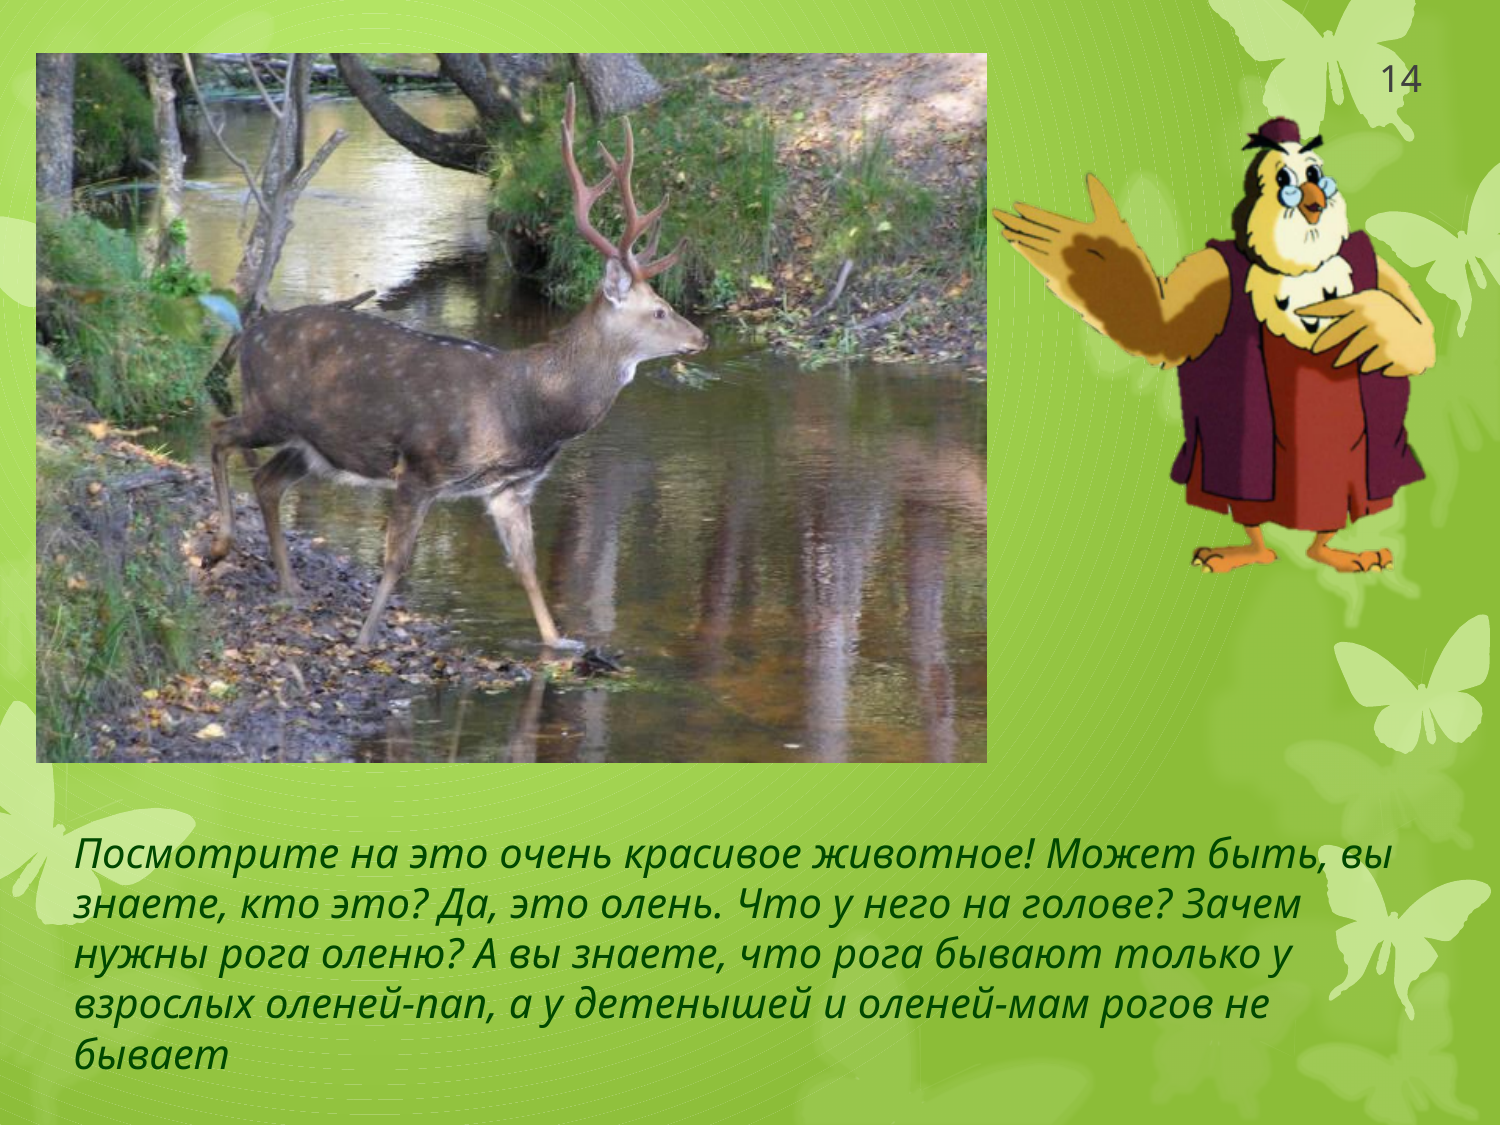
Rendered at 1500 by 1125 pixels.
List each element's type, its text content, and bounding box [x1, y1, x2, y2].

slide_number 14 [1364, 53, 1464, 114]
picture [36, 53, 1445, 763]
title Посмотрите на это очень красивое животное! Может быть, вы знаете, кто это? Да, это олень. Что у него на голове? Зачем нужны рога оленю? А вы знаете, что рога бывают только у взрослых оленей-пап, а у детенышей и оленей-мам рогов не бывает [58, 822, 1441, 1083]
